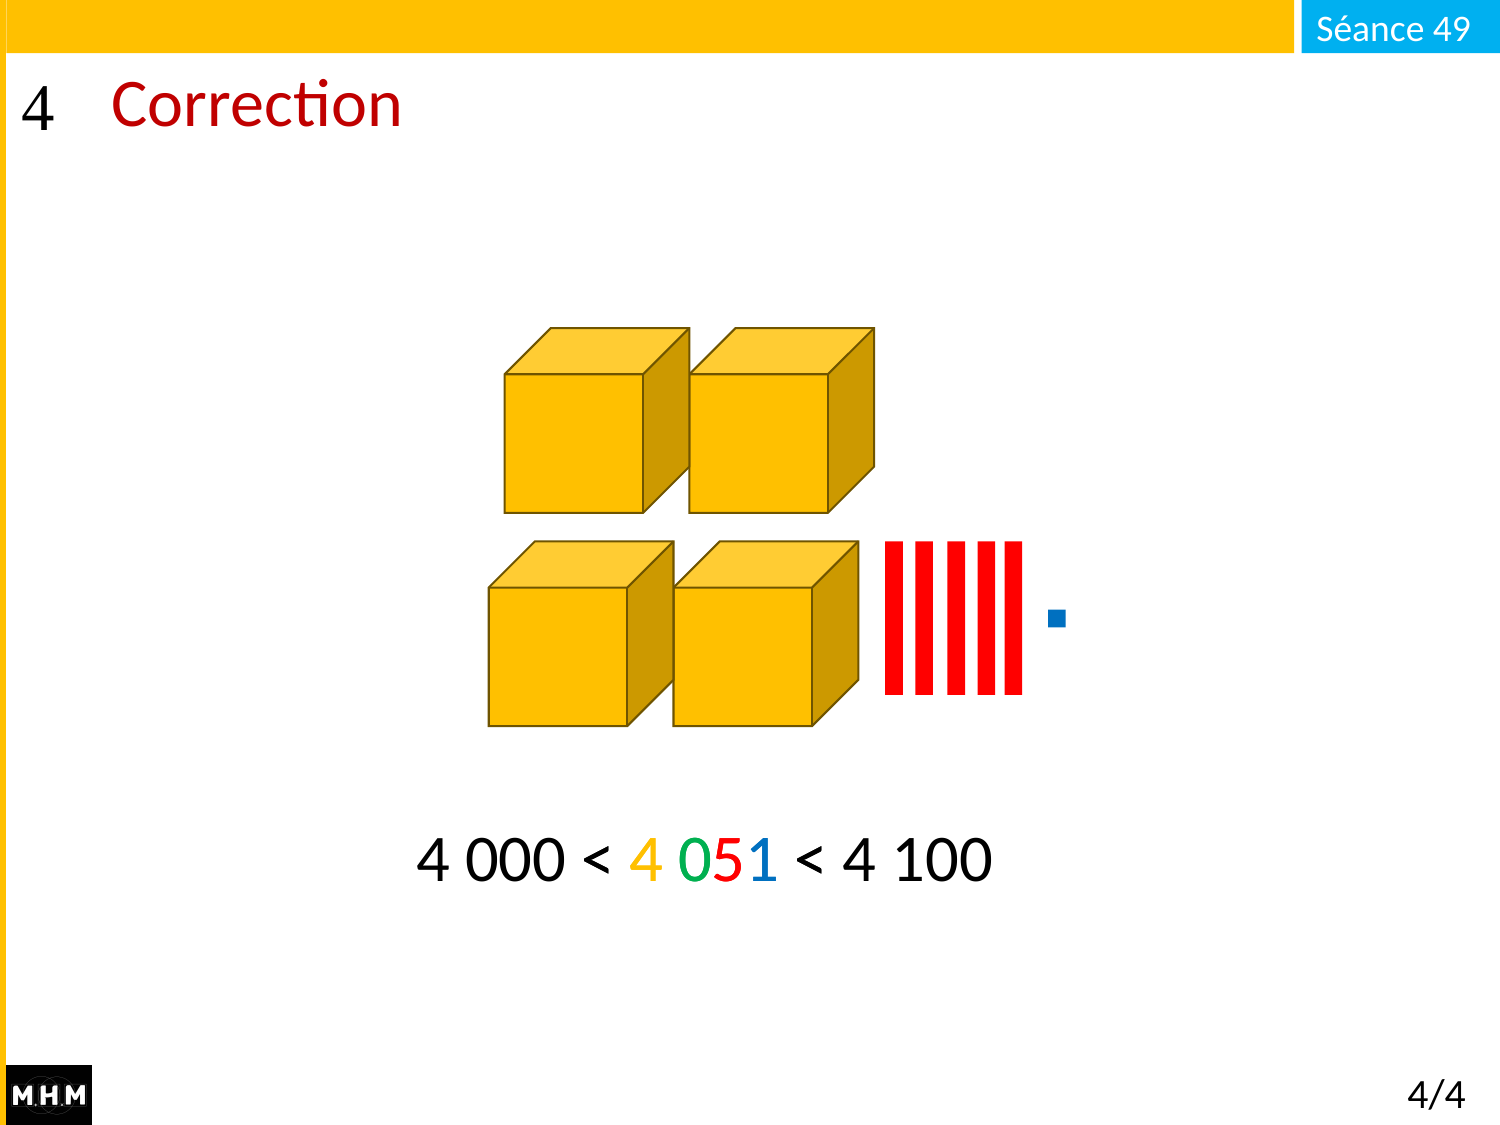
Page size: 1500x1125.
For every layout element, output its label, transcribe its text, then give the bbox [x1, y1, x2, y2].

title Correction [96, 60, 1391, 150]
text_box 4 000 < 4 051 < 4 100 [401, 806, 1038, 902]
text_box [1047, 609, 1067, 628]
picture [6, 1065, 92, 1125]
text_box [914, 540, 934, 696]
text_box [672, 540, 860, 728]
text_box [1003, 540, 1023, 696]
text_box [884, 540, 904, 696]
text_box [688, 327, 876, 514]
list 4/4 [1373, 1064, 1500, 1125]
text_box [946, 540, 966, 696]
text_box [977, 540, 996, 696]
text_box [503, 327, 691, 514]
text_box [487, 540, 675, 728]
